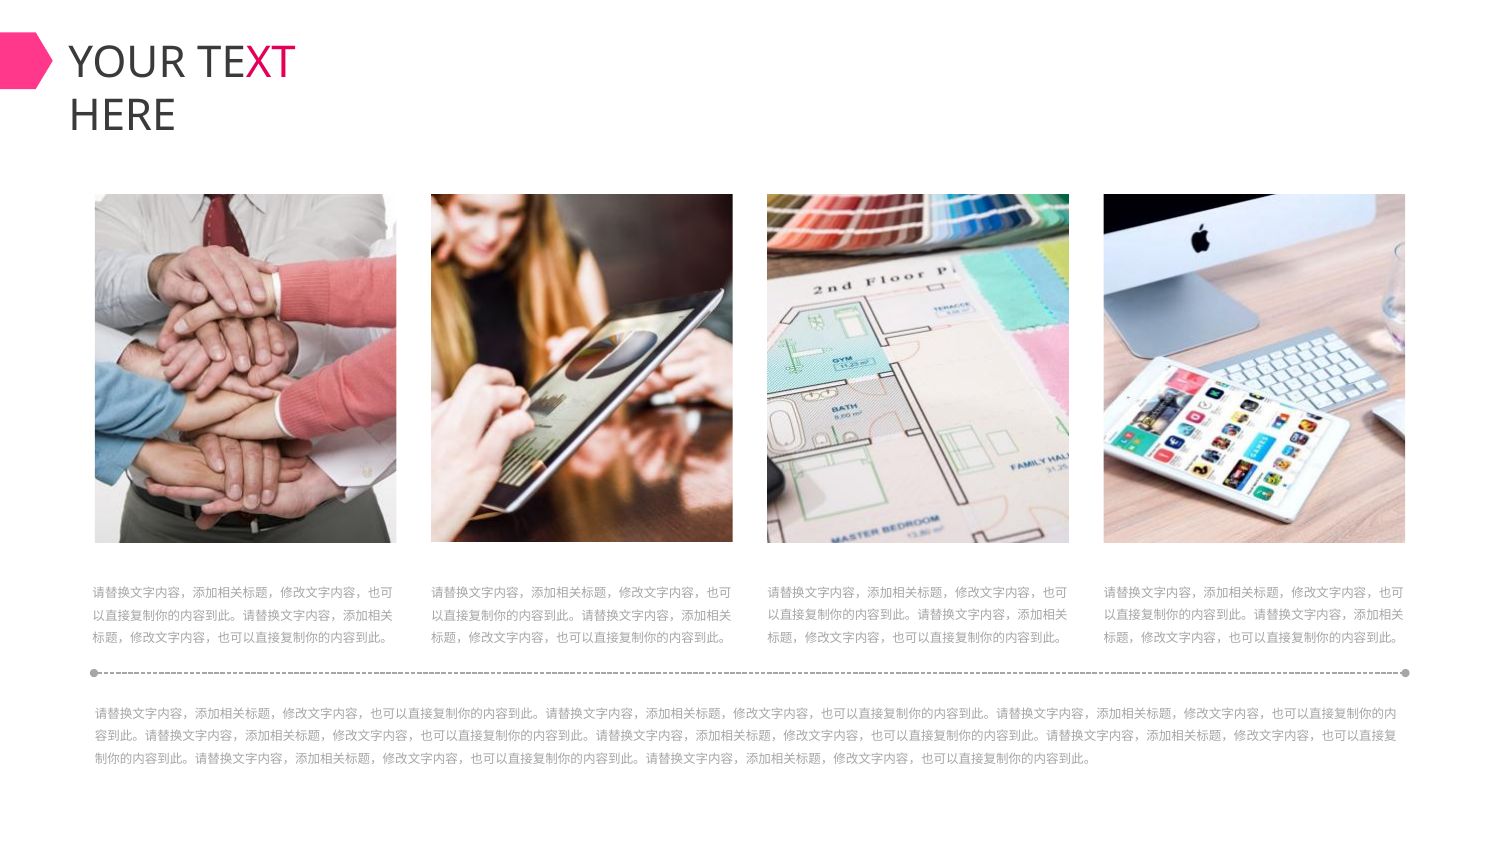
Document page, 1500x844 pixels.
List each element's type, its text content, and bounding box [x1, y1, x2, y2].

text_box [94, 194, 398, 544]
text_box [430, 193, 734, 543]
text_box YOUR TEXT HERE [57, 28, 389, 145]
text_box 请替换文字内容，添加相关标题，修改文字内容，也可以直接复制你的内容到此。请替换文字内容，添加相关标题，修改文字内容，也可以直接复制你的内容到此。 [92, 577, 397, 646]
text_box 请替换文字内容，添加相关标题，修改文字内容，也可以直接复制你的内容到此。请替换文字内容，添加相关标题，修改文字内容，也可以直接复制你的内容到此。 [1103, 577, 1406, 645]
text_box 请替换文字内容，添加相关标题，修改文字内容，也可以直接复制你的内容到此。请替换文字内容，添加相关标题，修改文字内容，也可以直接复制你的内容到此。 [767, 577, 1069, 645]
text_box 请替换文字内容，添加相关标题，修改文字内容，也可以直接复制你的内容到此。请替换文字内容，添加相关标题，修改文字内容，也可以直接复制你的内容到此。 [431, 577, 733, 646]
text_box 请替换文字内容，添加相关标题，修改文字内容，也可以直接复制你的内容到此。请替换文字内容，添加相关标题，修改文字内容，也可以直接复制你的内容到此。请替换文字内容，添加相关标题，修改文字内容，也可以直接复制你的内容到此。请替换文字内容，添加相关标题，修改文字内容，也可以直接复制你的内容到此。请替换文字内容，添加相关标题，修改文字内容，也可以直接复制你的内容到此。请替换文字内容，添加相关标题，修改文字内容，也可以直接复制你的内容到此。请替换文字内容，添加相关标题，修改文字内容，也可以直接复制你的内容到此。请替换文字内容，添加相关标题，修改文字内容，也可以直接复制你的内容到此。 [94, 698, 1406, 766]
text_box [1102, 194, 1406, 544]
text_box [766, 194, 1070, 544]
